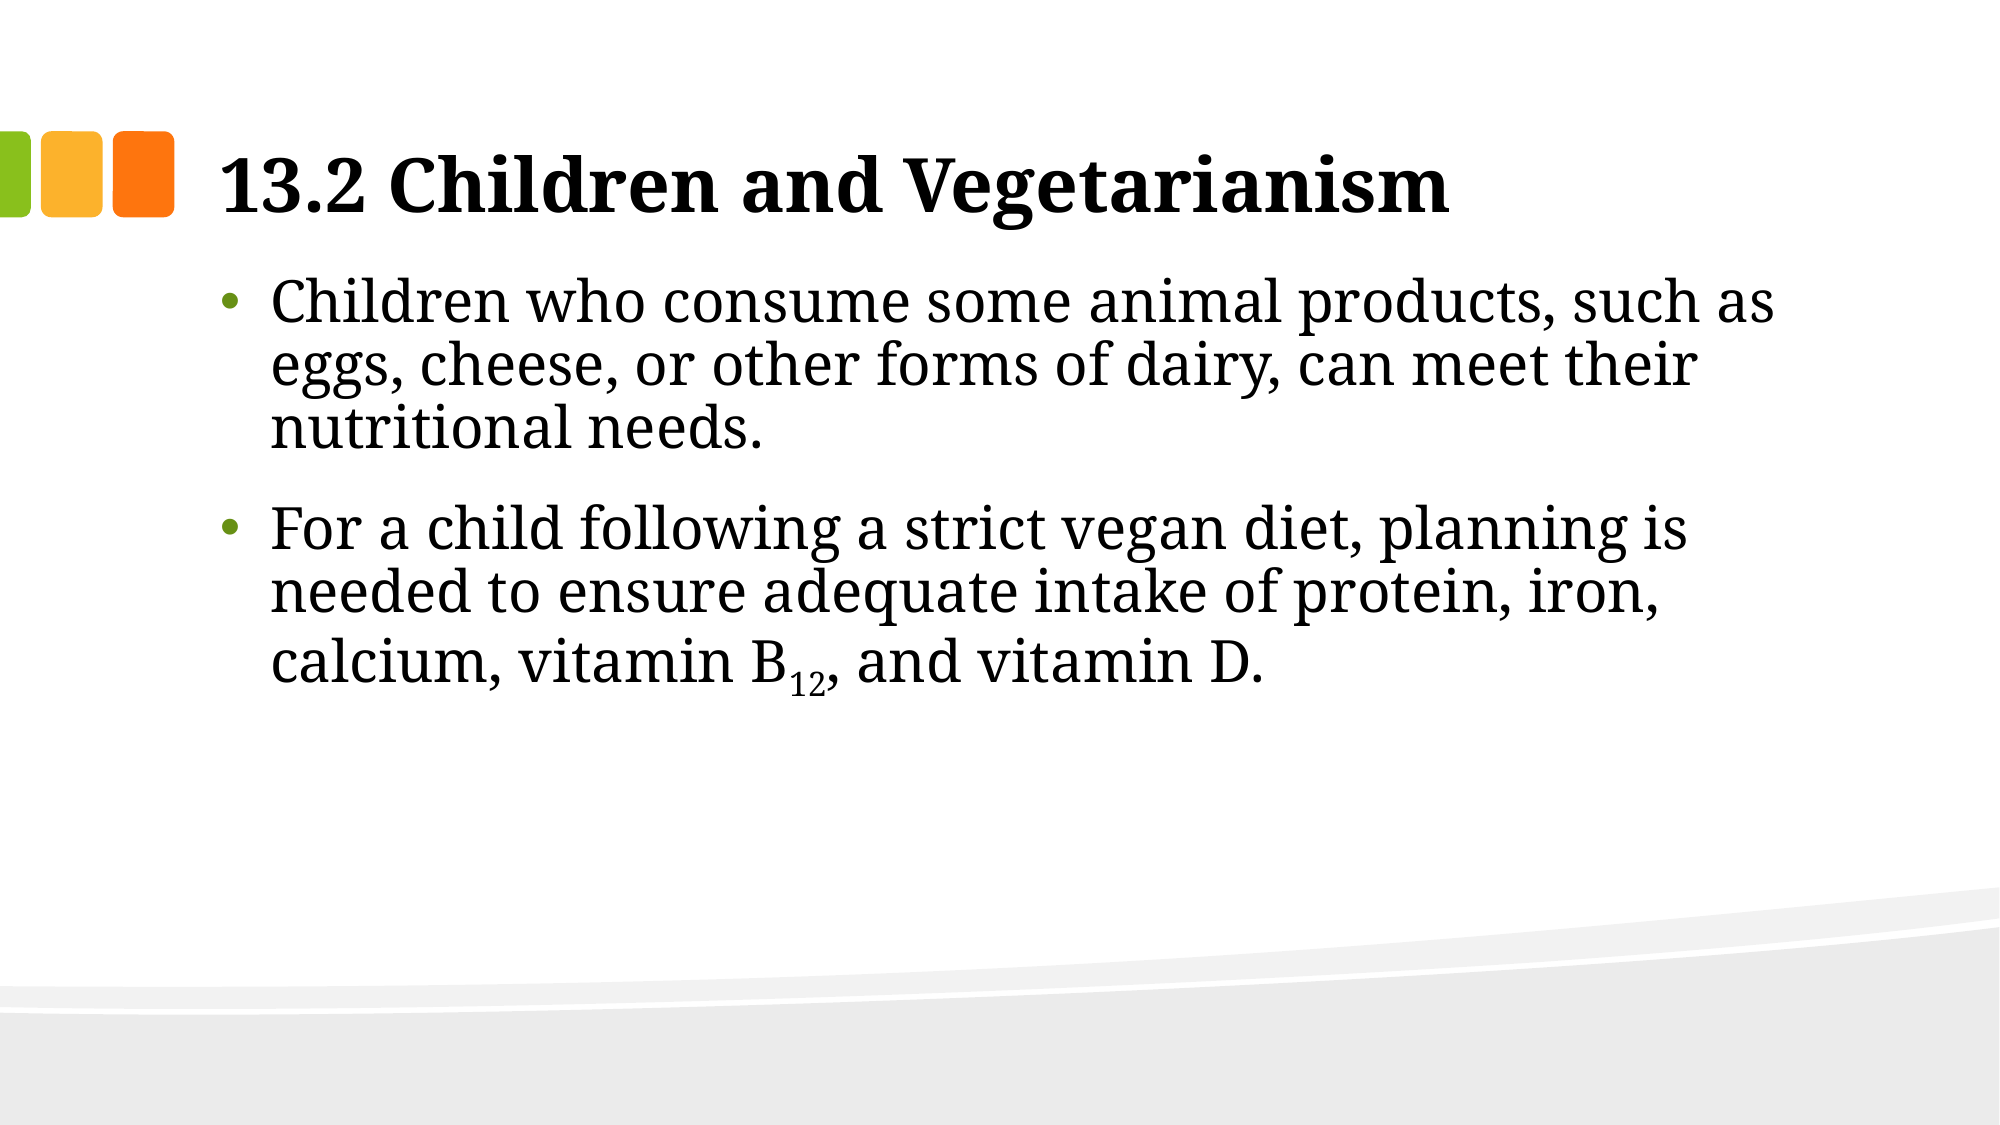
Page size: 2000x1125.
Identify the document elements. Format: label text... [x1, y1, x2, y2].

list Children who consume some animal products, such as eggs, cheese, or other forms of dairy, can meet their nutritional needs. For a child following a strict vegan diet, planning is needed to ensure adequate intake of protein, iron, calcium, vitamin B12, and vitamin D. [199, 262, 1800, 1013]
title 13.2 Children and Vegetarianism [199, 24, 1800, 238]
